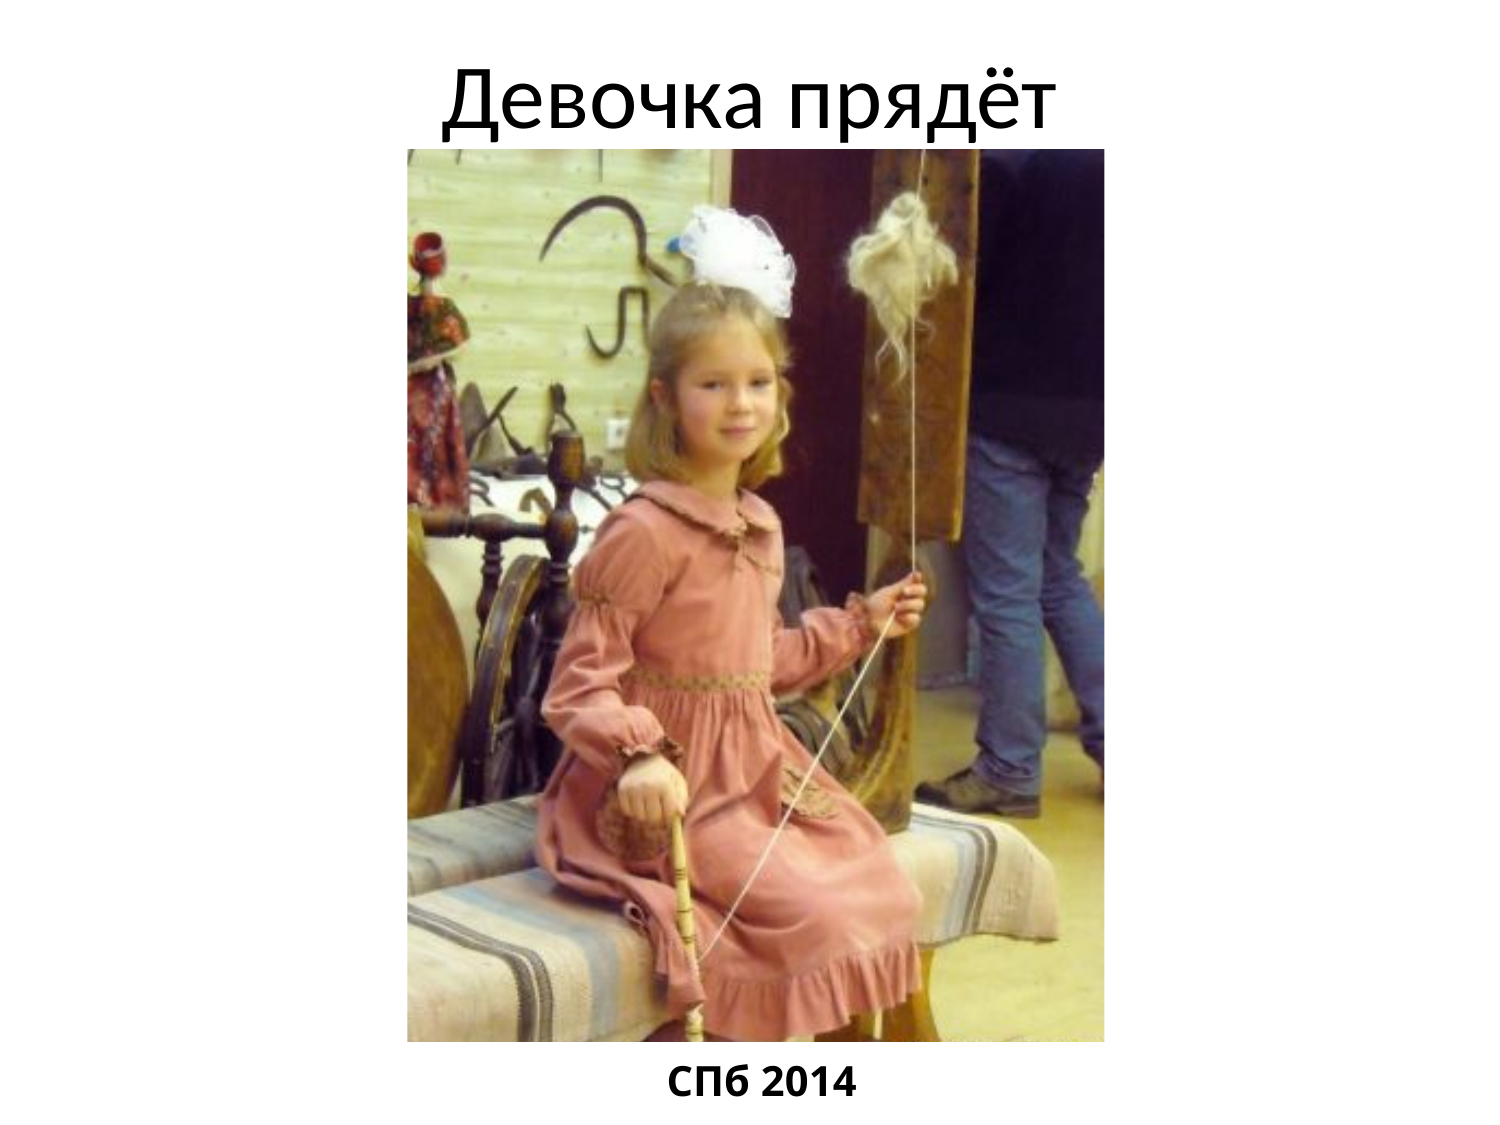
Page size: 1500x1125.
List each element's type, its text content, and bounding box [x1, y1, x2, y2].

title Девочка прядёт [75, 0, 1425, 185]
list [407, 148, 1105, 1042]
text_box СПб 2014 [606, 1050, 917, 1125]
